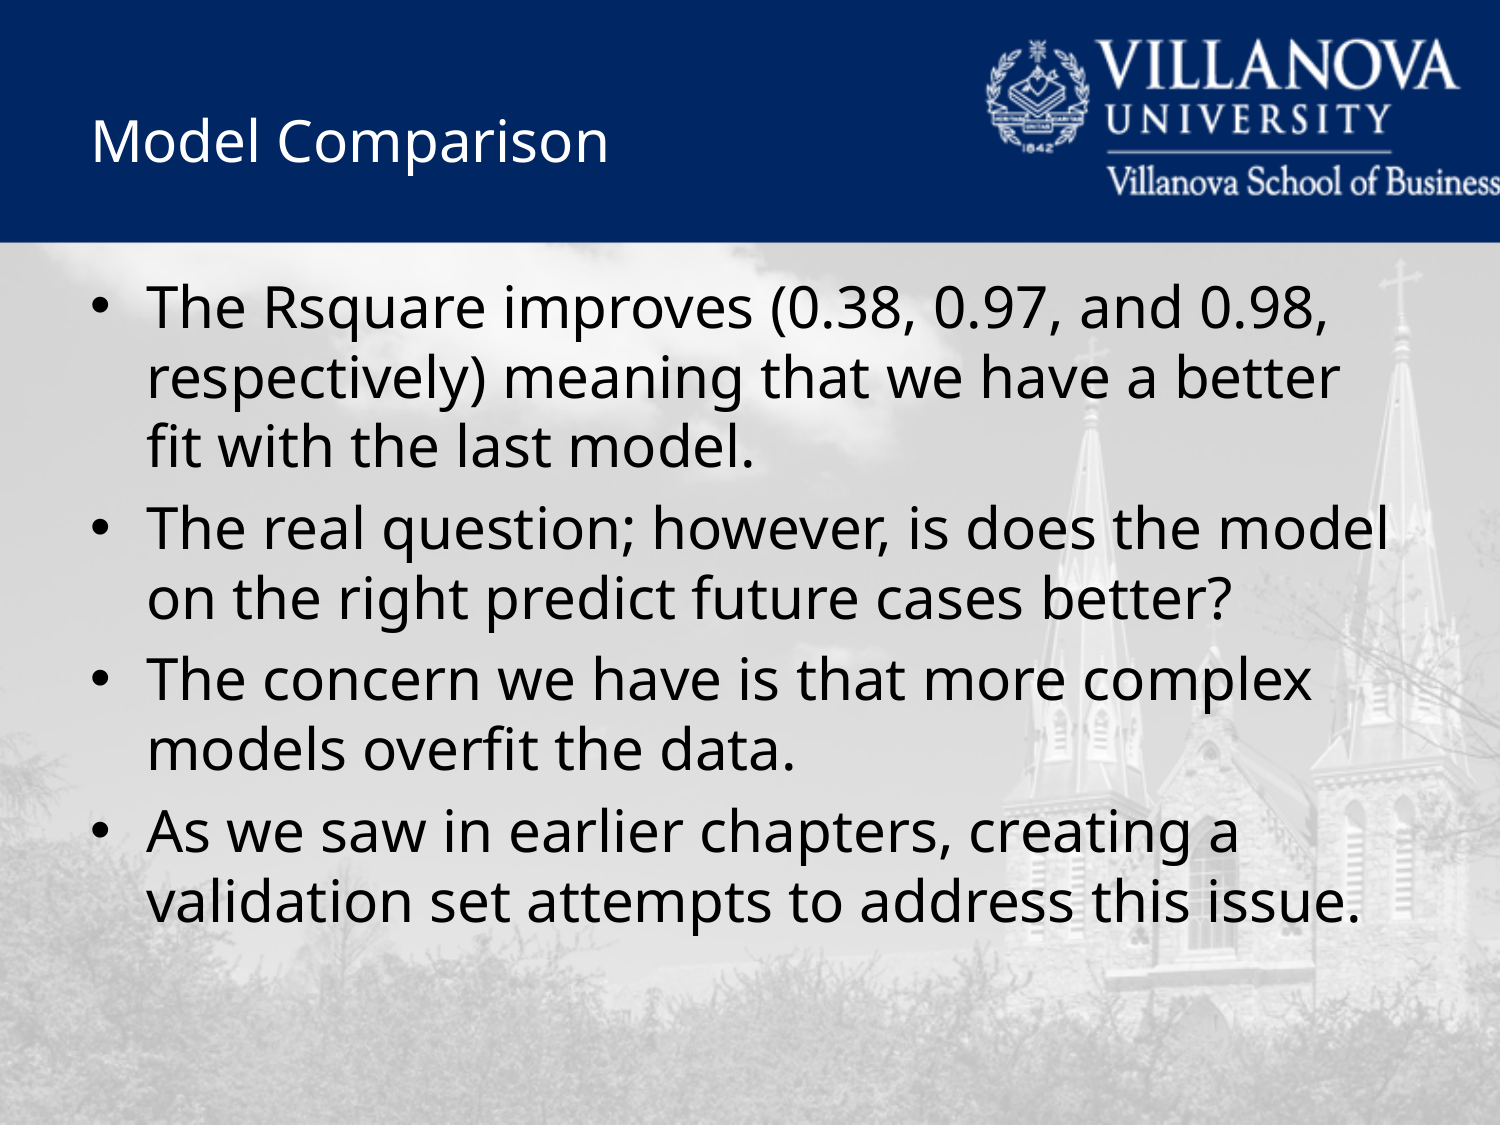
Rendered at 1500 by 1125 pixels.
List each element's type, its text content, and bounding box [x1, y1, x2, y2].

title Model Comparison [75, 45, 1425, 233]
picture [0, 0, 1500, 1125]
list The Rsquare improves (0.38, 0.97, and 0.98, respectively) meaning that we have a better fit with the last model. The real question; however, is does the model on the right predict future cases better? The concern we have is that more complex models overfit the data. As we saw in earlier chapters, creating a validation set attempts to address this issue. [75, 262, 1425, 1100]
